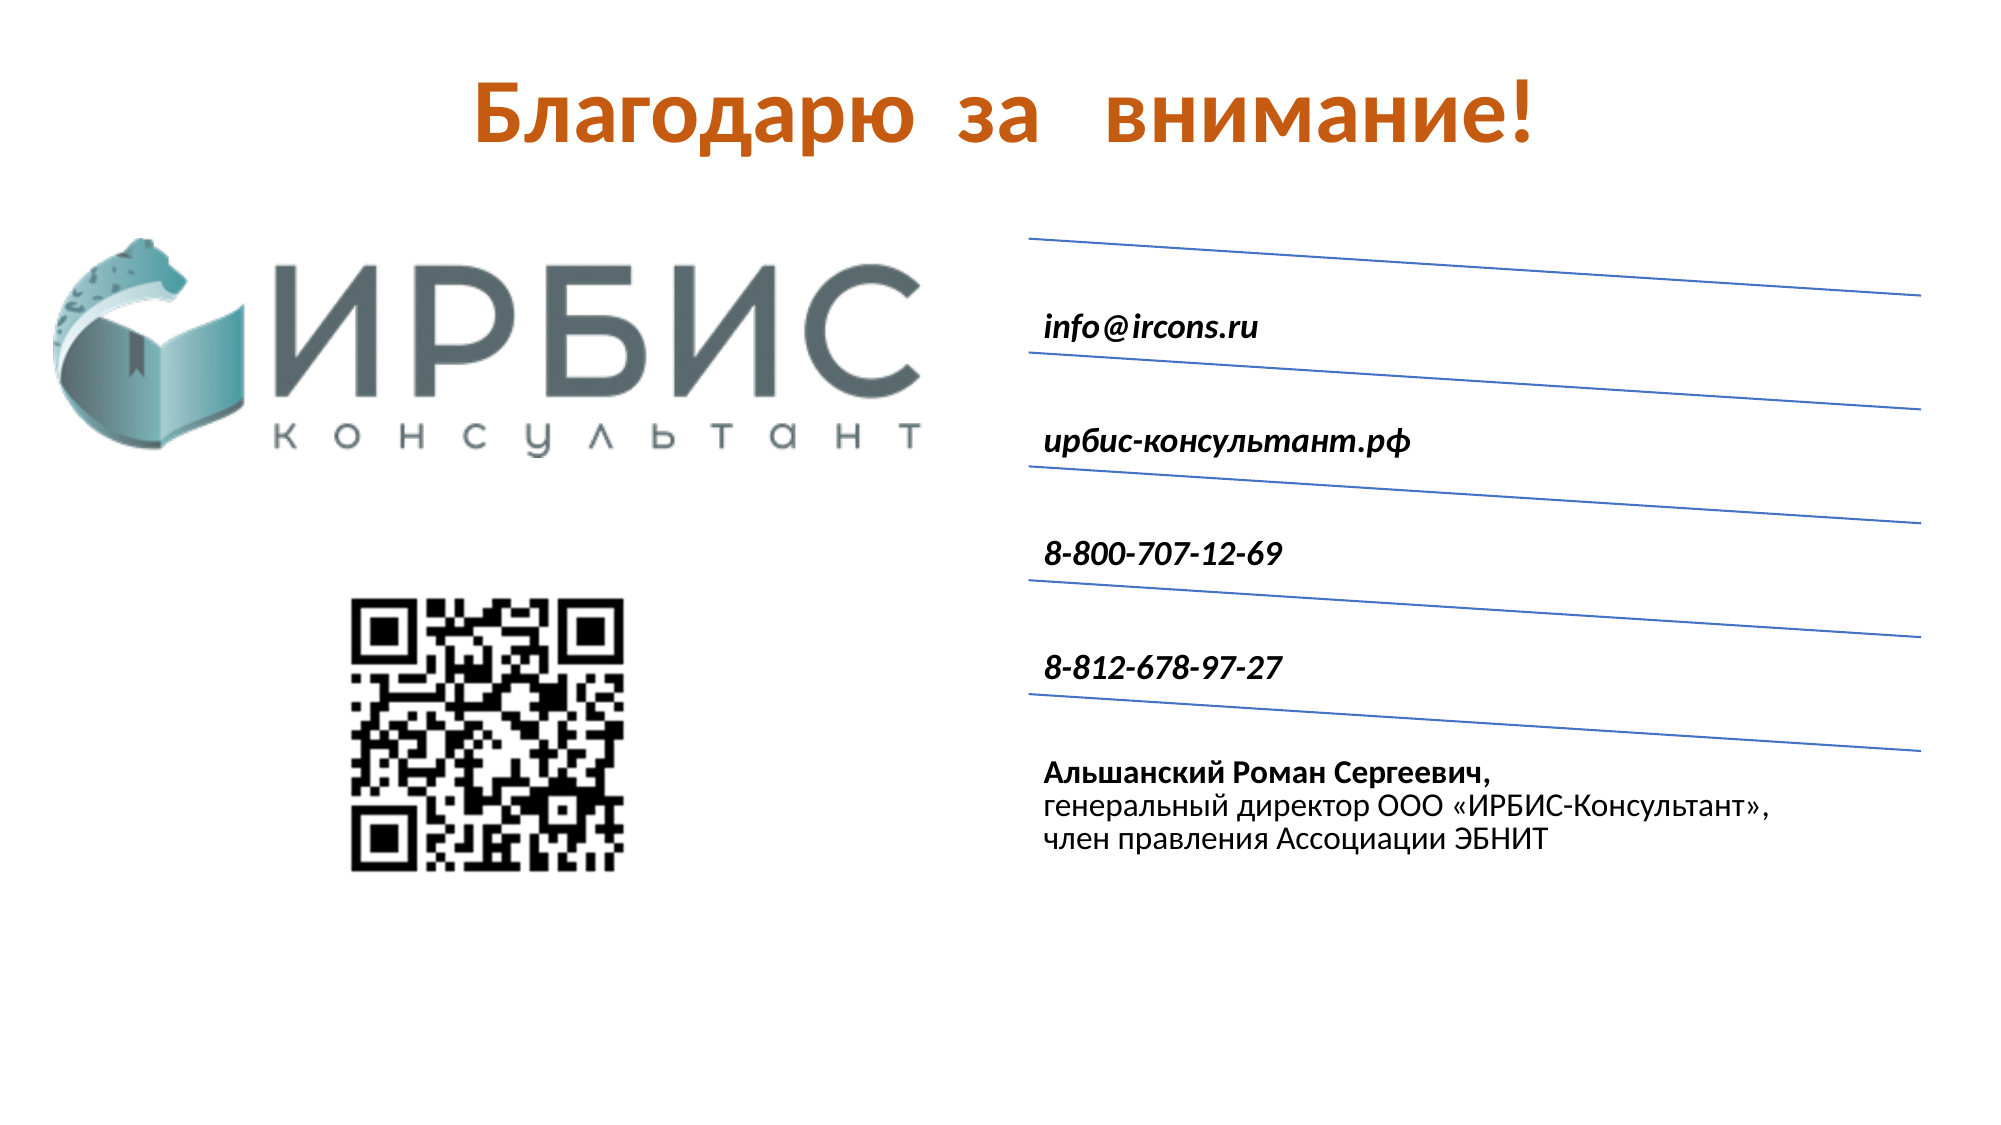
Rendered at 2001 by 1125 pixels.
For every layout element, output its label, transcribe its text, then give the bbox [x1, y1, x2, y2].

picture [52, 238, 922, 458]
text_box Благодарю за внимание! [39, 43, 1974, 168]
picture [314, 560, 661, 909]
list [1028, 238, 1922, 809]
